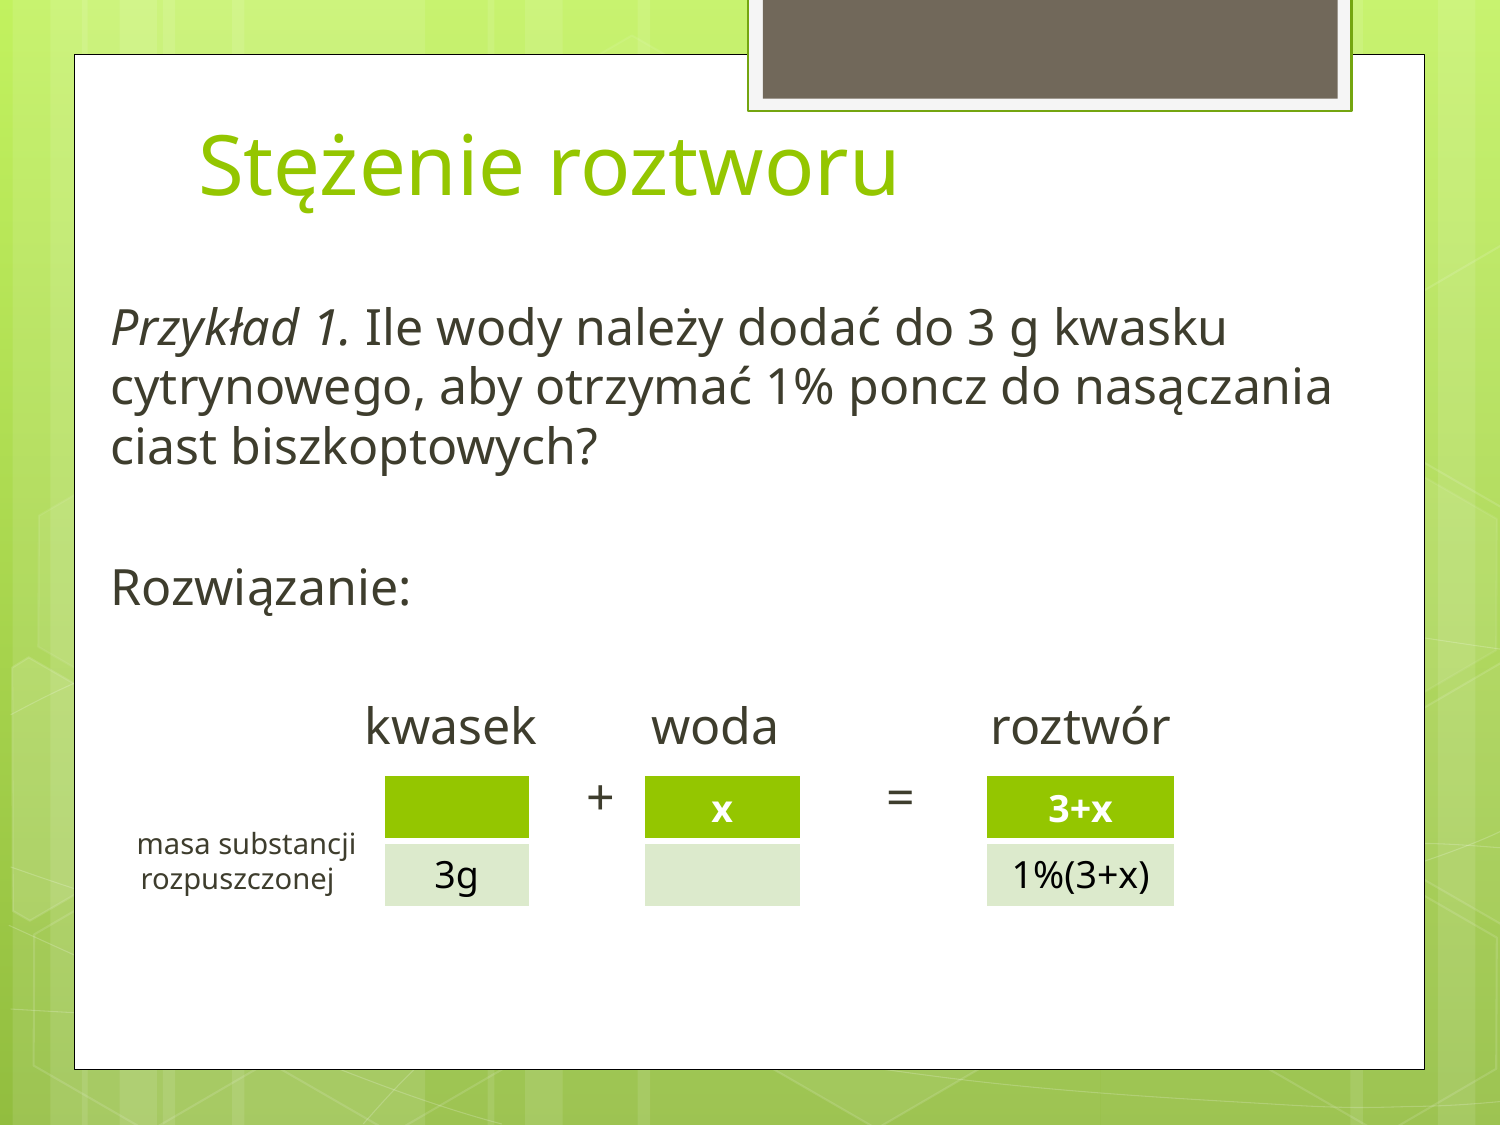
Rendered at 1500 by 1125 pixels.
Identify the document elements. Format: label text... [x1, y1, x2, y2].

table_header x [645, 776, 800, 838]
title Stężenie roztworu [183, 101, 1336, 220]
list Przykład 1. Ile wody należy dodać do 3 g kwasku cytrynowego, aby otrzymać 1% poncz do nasączania ciast biszkoptowych? Rozwiązanie: kwasek woda roztwór + = masa substancji rozpuszczonej [76, 287, 1425, 1005]
table_header 3+x [987, 776, 1174, 838]
table_cell 3g [385, 844, 529, 906]
table_cell 1%(3+x) [987, 844, 1174, 906]
table_header [385, 776, 529, 838]
table_cell [645, 844, 800, 906]
